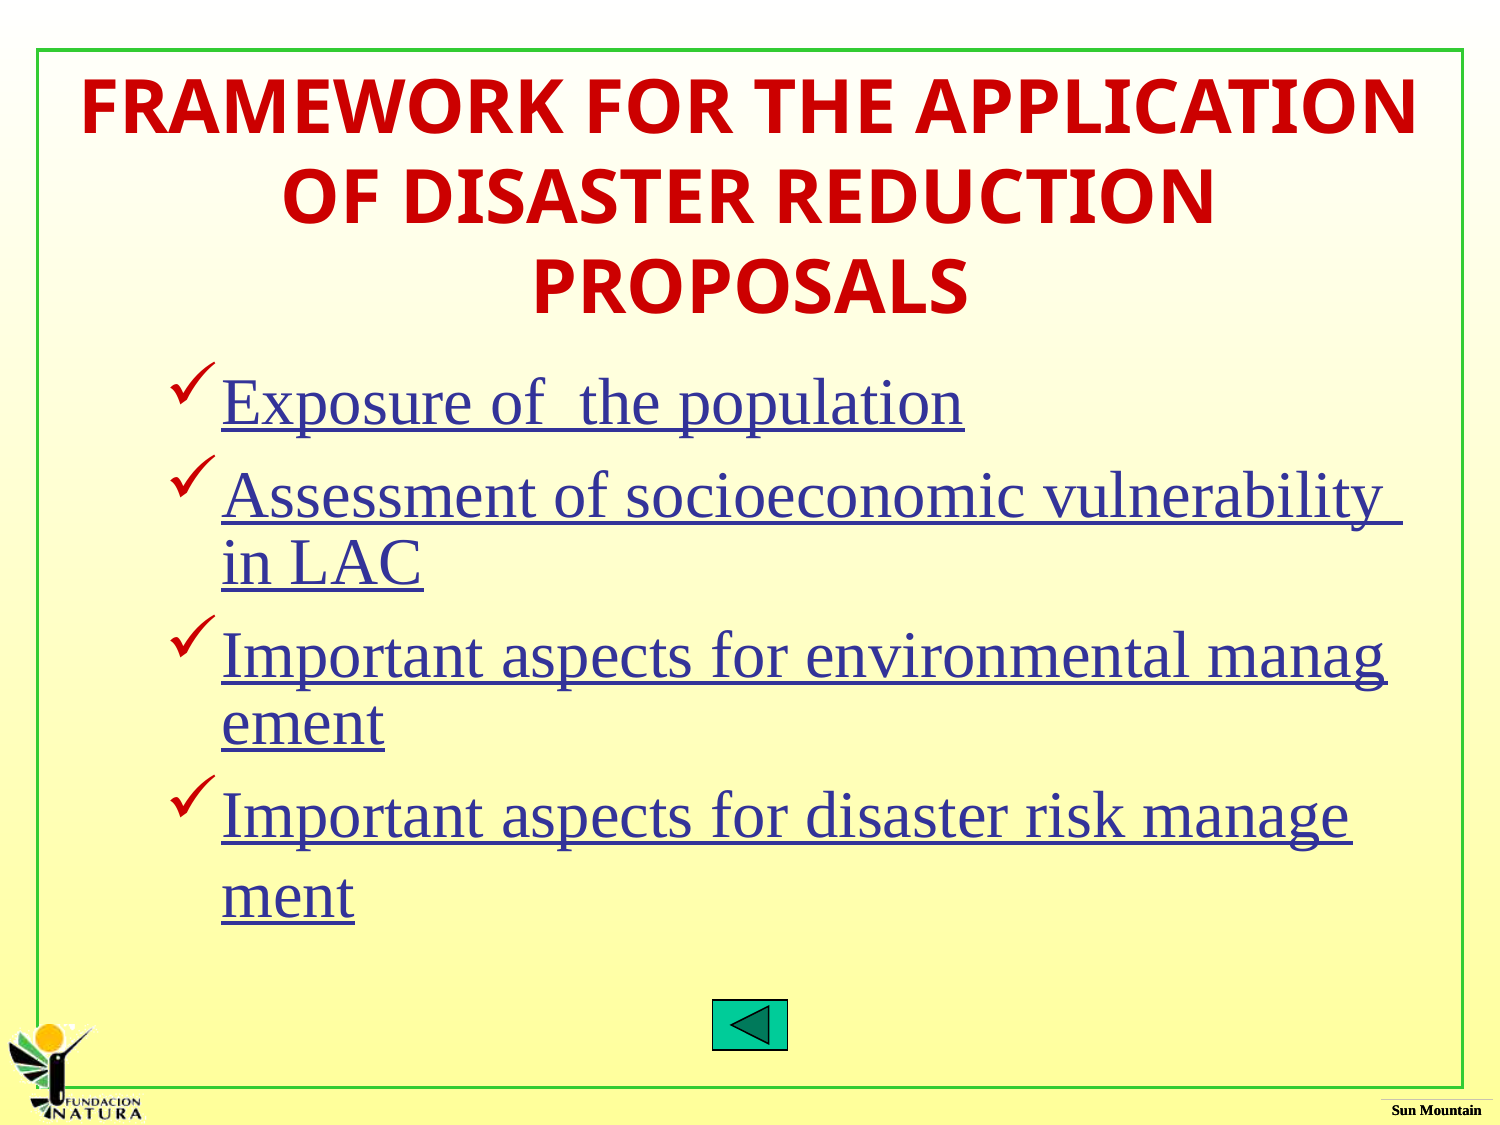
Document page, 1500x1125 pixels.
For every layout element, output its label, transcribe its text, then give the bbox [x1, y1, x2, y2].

text_box [712, 999, 788, 1051]
list Exposure of the population Assessment of socioeconomic vulnerability in LAC Important aspects for environmental management Important aspects for disaster risk management [149, 349, 1426, 976]
title FRAMEWORK FOR THE APPLICATION OF DISASTER REDUCTION PROPOSALS [37, 99, 1463, 288]
